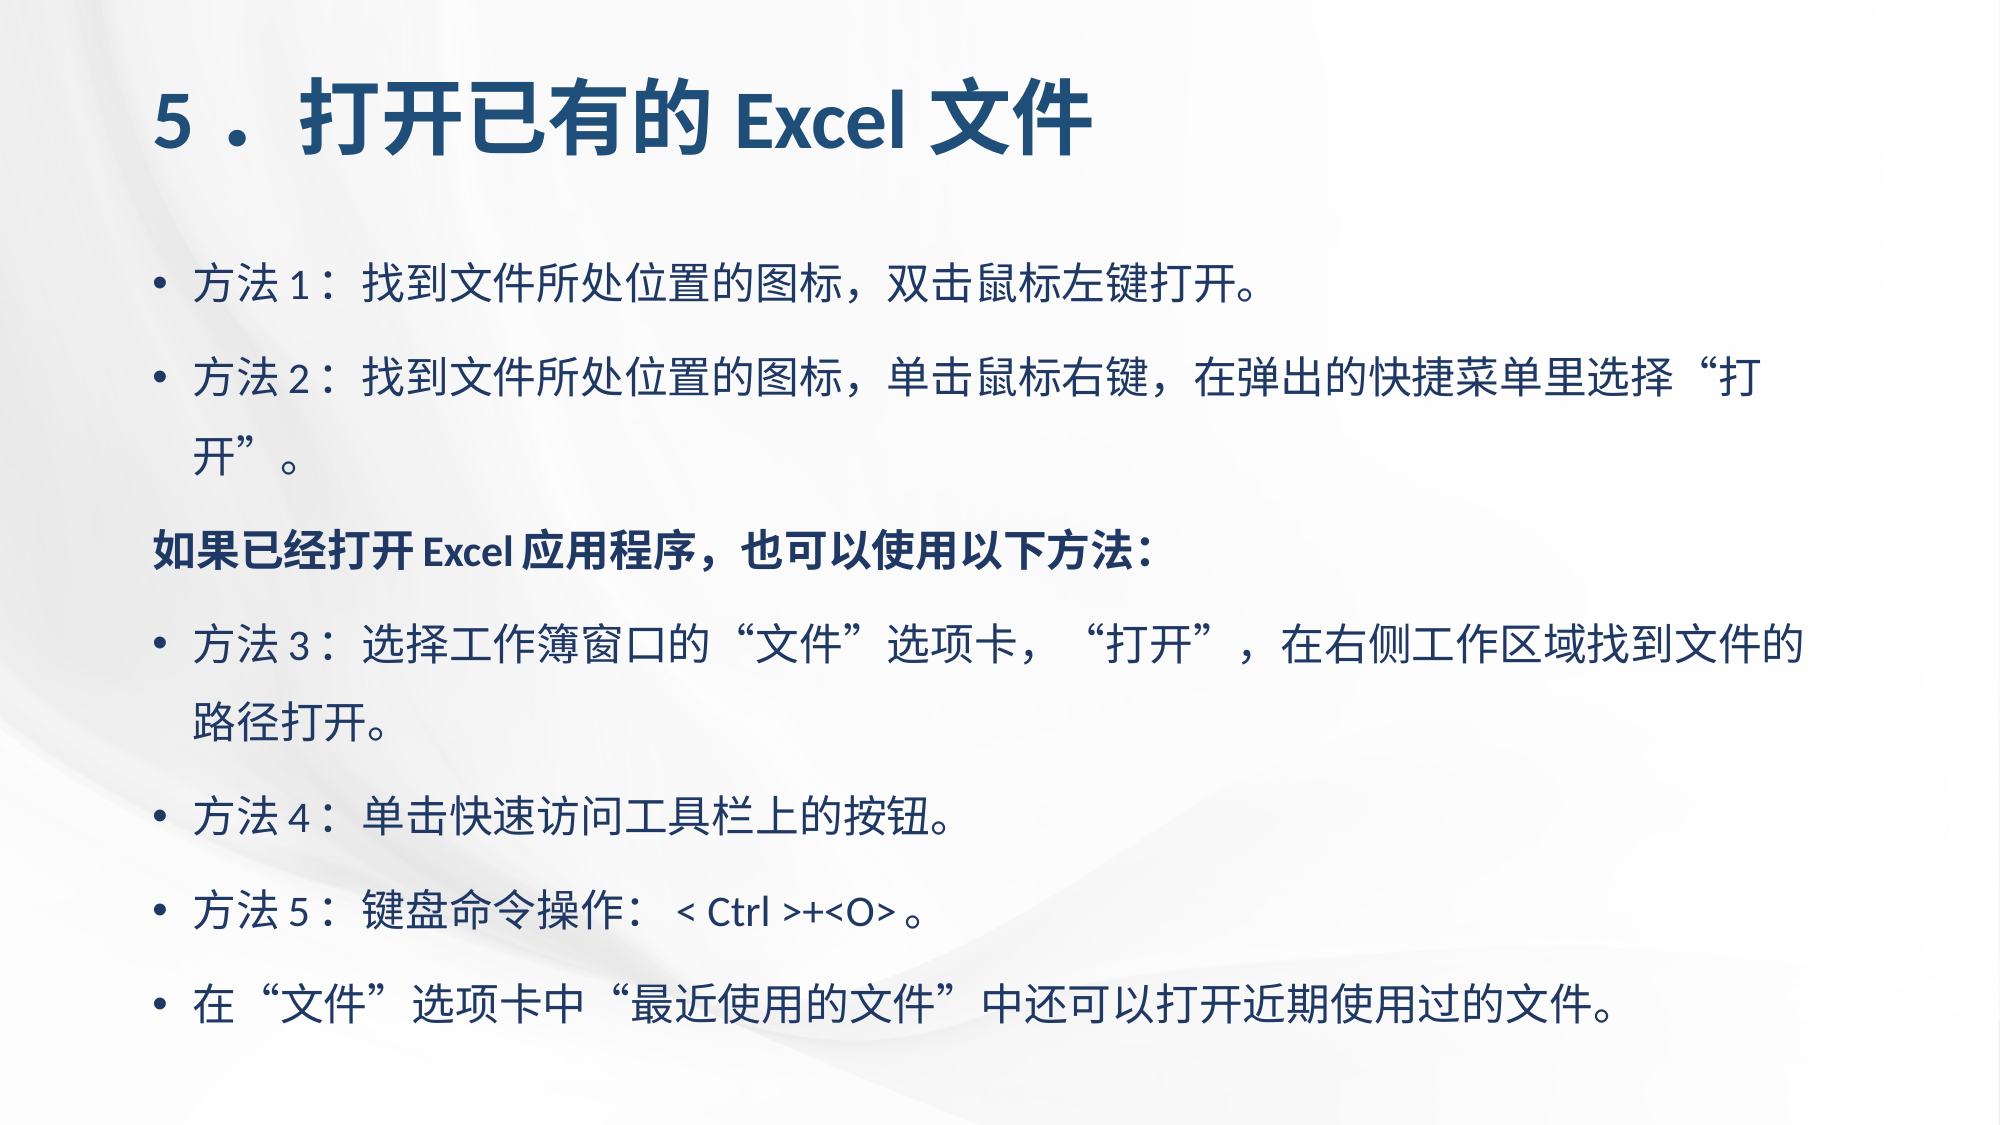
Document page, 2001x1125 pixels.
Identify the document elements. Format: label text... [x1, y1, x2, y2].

list 方法1：找到文件所处位置的图标，双击鼠标左键打开。 方法2：找到文件所处位置的图标，单击鼠标右键，在弹出的快捷菜单里选择“打开”。 如果已经打开Excel应用程序，也可以使用以下方法： 方法3：选择工作簿窗口的“文件”选项卡，“打开”，在右侧工作区域找到文件的路径打开。 方法4：单击快速访问工具栏上的按钮。 方法5：键盘命令操作：< Ctrl >+<O>。 在“文件”选项卡中“最近使用的文件”中还可以打开近期使用过的文件。 [137, 222, 1863, 1043]
title 5．打开已有的Excel文件 [137, 59, 1863, 184]
